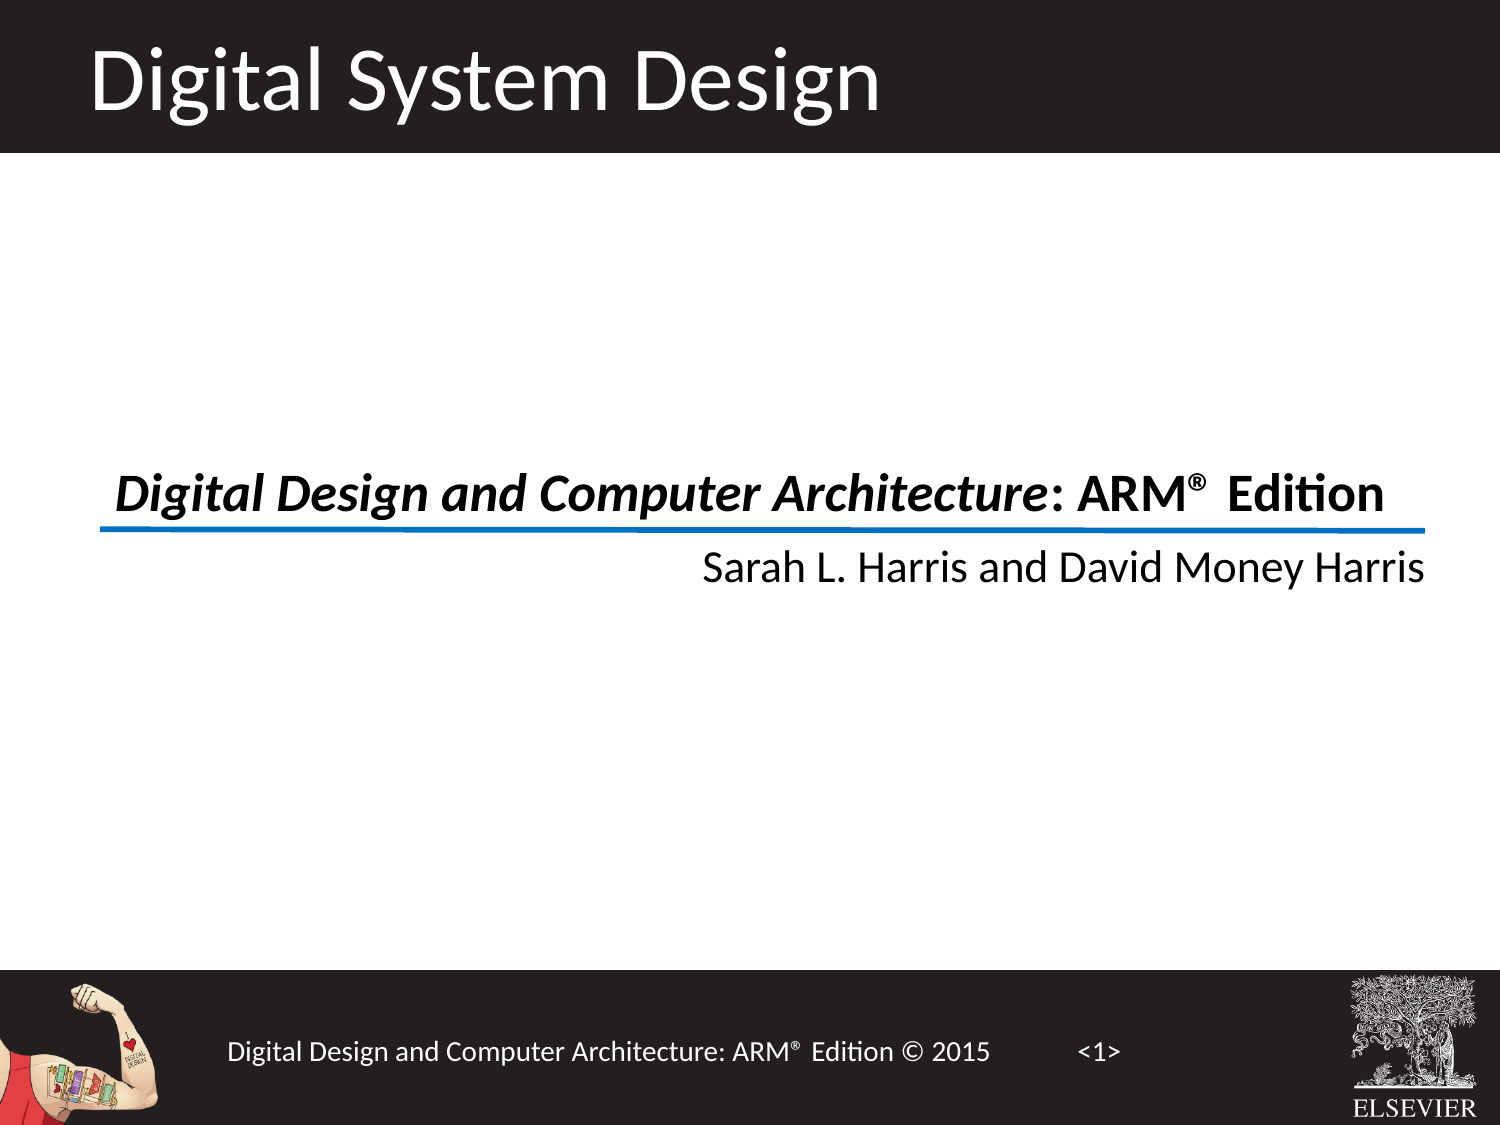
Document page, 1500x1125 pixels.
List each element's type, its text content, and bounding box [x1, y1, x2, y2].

text_box Digital System Design [75, 11, 1375, 136]
text_box Sarah L. Harris and David Money Harris [687, 529, 1463, 599]
picture [0, 979, 163, 1125]
picture [1350, 974, 1477, 1117]
text_box Digital Design and Computer Architecture: ARM® Edition [99, 449, 1425, 527]
